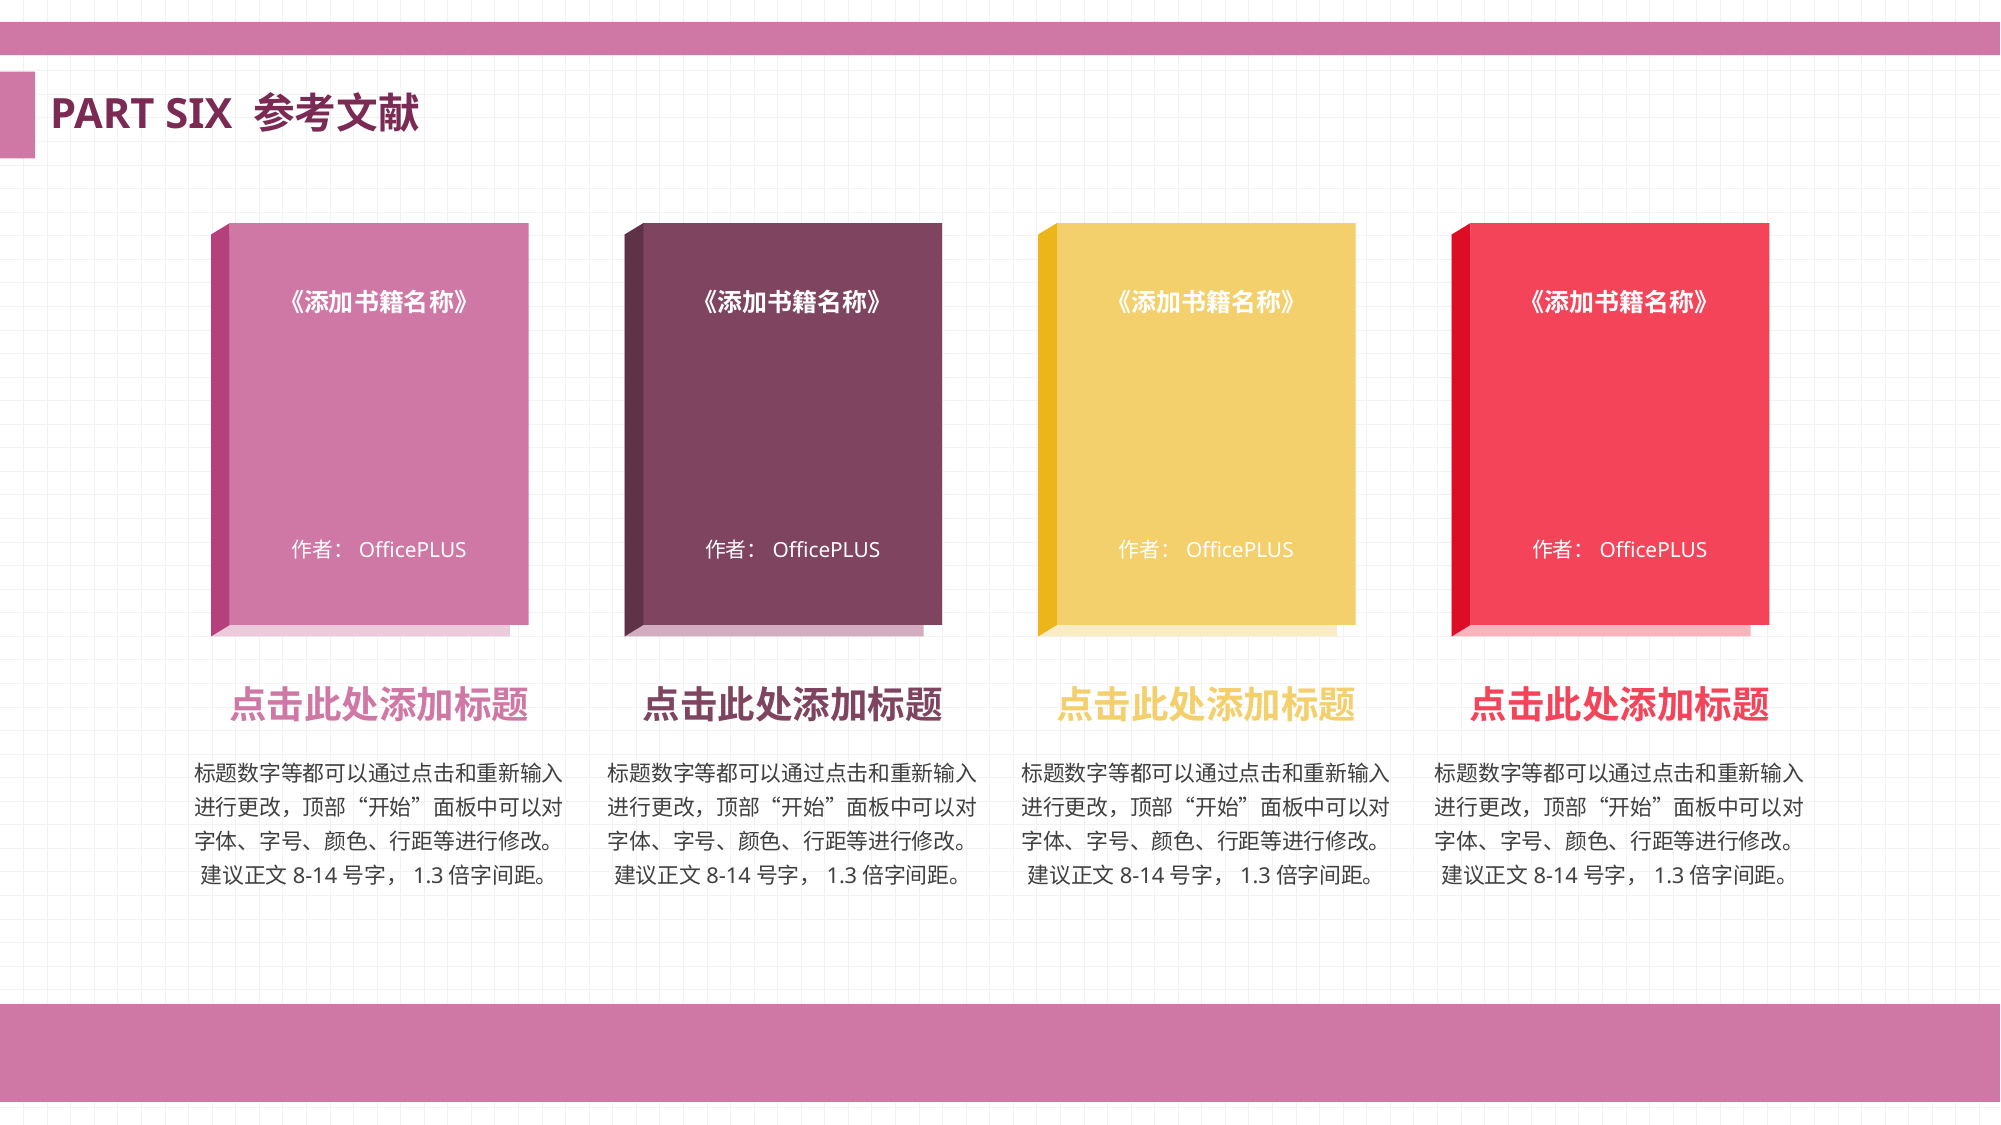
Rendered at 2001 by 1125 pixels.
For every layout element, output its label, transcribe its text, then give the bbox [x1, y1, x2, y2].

text_box 标题数字等都可以通过点击和重新输入进行更改，顶部“开始”面板中可以对字体、字号、颜色、行距等进行修改。建议正文8-14号字，1.3倍字间距。 [1418, 744, 1822, 896]
text_box 标题数字等都可以通过点击和重新输入进行更改，顶部“开始”面板中可以对字体、字号、颜色、行距等进行修改。建议正文8-14号字，1.3倍字间距。 [1004, 744, 1409, 896]
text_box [210, 223, 529, 637]
text_box 点击此处添加标题 [214, 660, 544, 734]
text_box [624, 223, 943, 637]
text_box 点击此处添加标题 [627, 660, 958, 734]
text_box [1038, 223, 1356, 637]
text_box 标题数字等都可以通过点击和重新输入进行更改，顶部“开始”面板中可以对字体、字号、颜色、行距等进行修改。建议正文8-14号字，1.3倍字间距。 [177, 744, 581, 896]
text_box 标题数字等都可以通过点击和重新输入进行更改，顶部“开始”面板中可以对字体、字号、颜色、行距等进行修改。建议正文8-14号字，1.3倍字间距。 [591, 744, 995, 896]
text_box 点击此处添加标题 [1041, 660, 1372, 734]
text_box 点击此处添加标题 [1454, 660, 1785, 734]
list PART SIX 参考文献 [34, 70, 835, 159]
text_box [1451, 223, 1770, 637]
